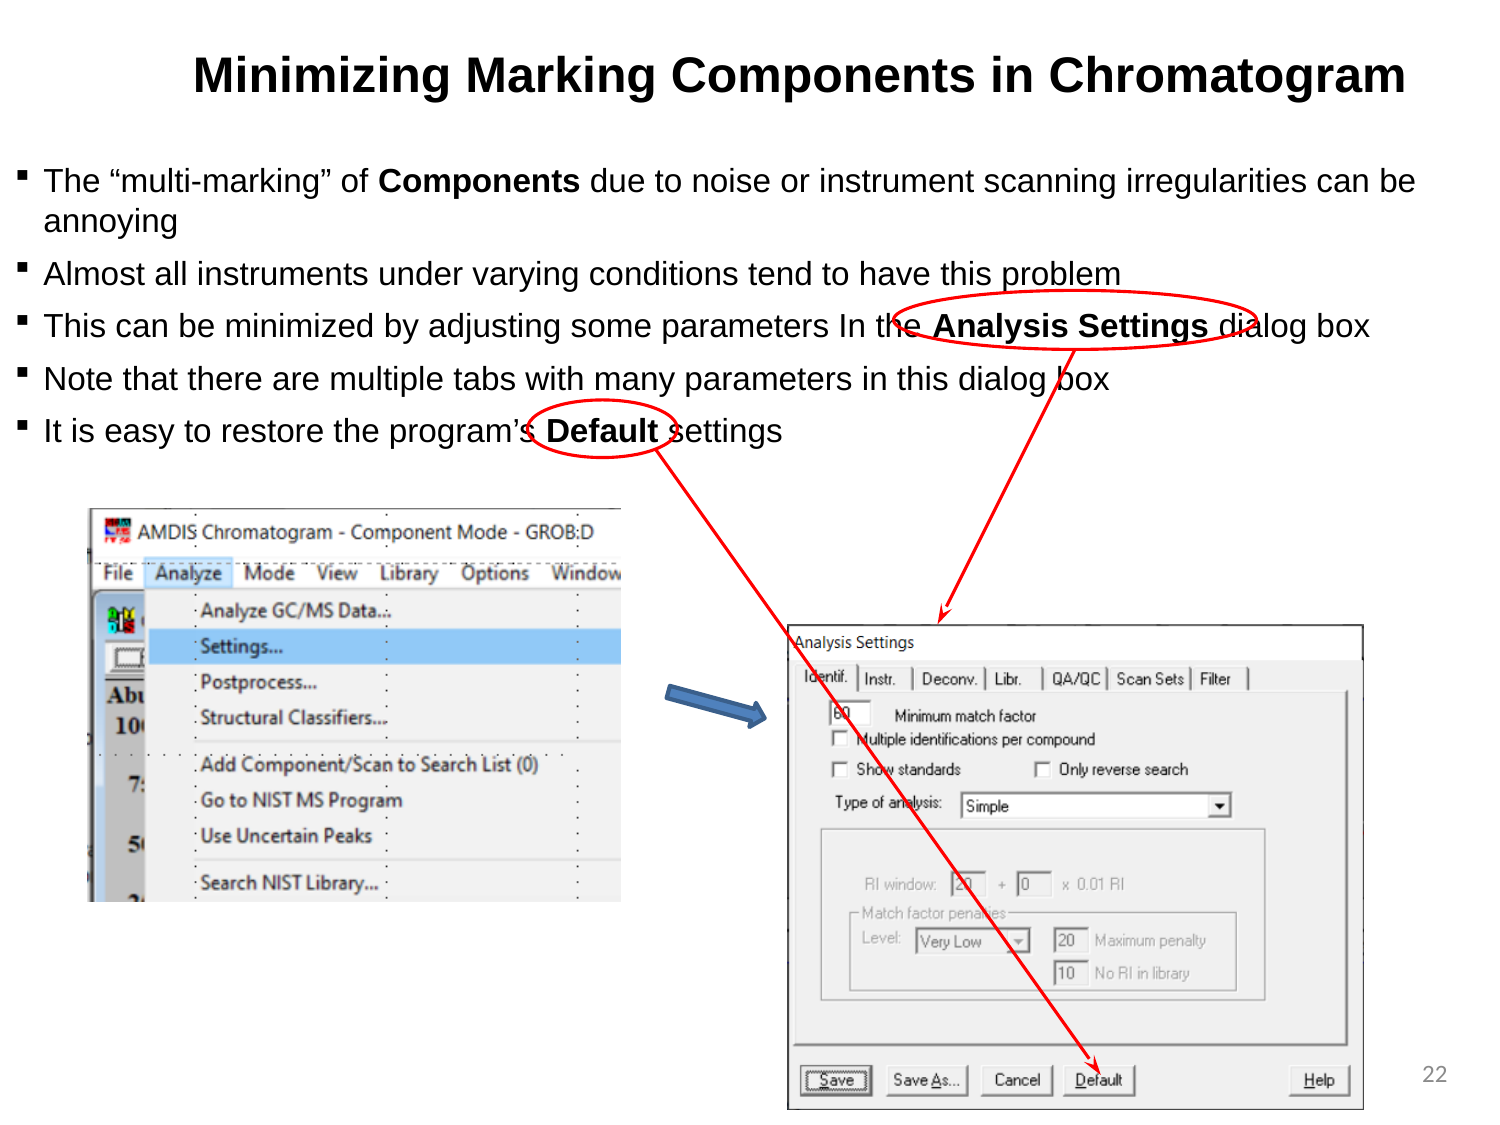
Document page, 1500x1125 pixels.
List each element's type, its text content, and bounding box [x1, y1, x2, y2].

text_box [655, 448, 1101, 1076]
text_box [891, 288, 1259, 352]
picture [787, 624, 1365, 1111]
slide_number 22 [1369, 1042, 1463, 1103]
text_box The “multi-marking” of Components due to noise or instrument scanning irregularities can be annoying Almost all instruments under varying conditions tend to have this problem This can be minimized by adjusting some parameters In the Analysis Settings dialog box Note that there are multiple tabs with many parameters in this dialog box It is easy to restore the program’s Default settings [0, 152, 1488, 457]
text_box [525, 397, 680, 460]
picture [87, 508, 621, 902]
text_box Minimizing Marking Components in Chromatogram [178, 35, 1423, 110]
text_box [937, 349, 1076, 447]
